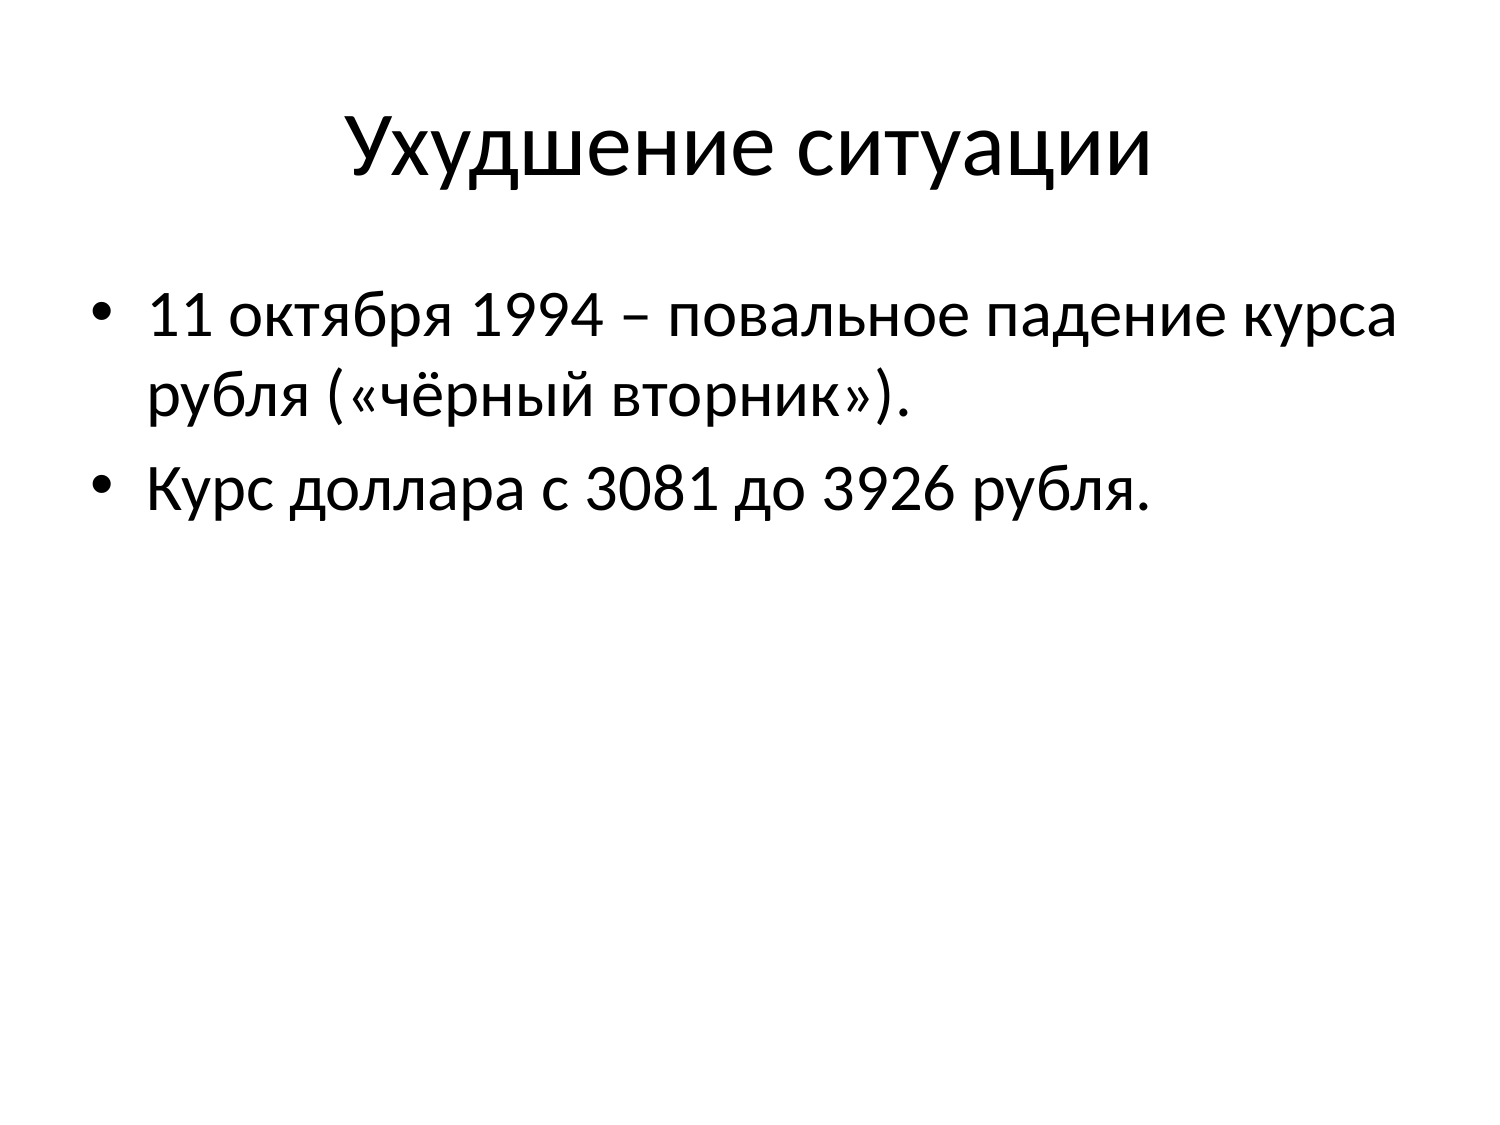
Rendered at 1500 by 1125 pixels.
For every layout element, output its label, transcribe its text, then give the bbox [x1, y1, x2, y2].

title Ухудшение ситуации [75, 45, 1425, 233]
list 11 октября 1994 – повальное падение курса рубля («чёрный вторник»). Курс доллара с 3081 до 3926 рубля. [75, 262, 1425, 1005]
